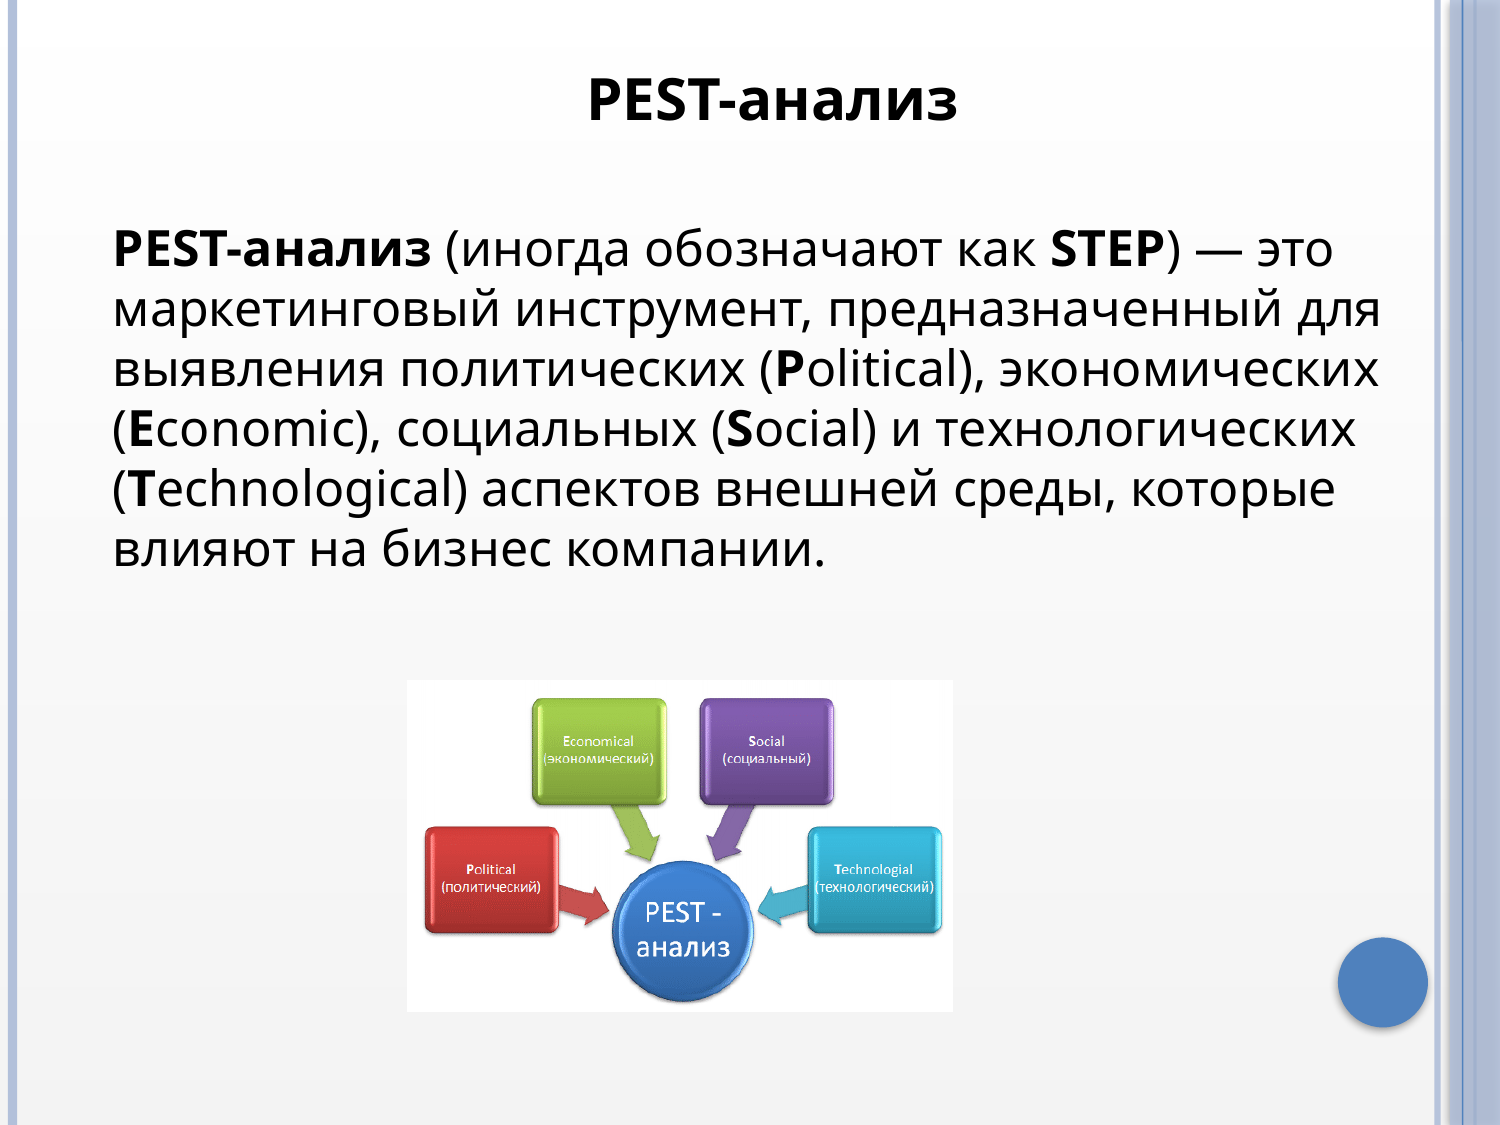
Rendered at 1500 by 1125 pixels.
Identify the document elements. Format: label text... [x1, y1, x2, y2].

list PEST-анализ PEST-анализ (иногда обозначают как STEP) — это маркетинговый инструмент, предназначенный для выявления политических (Political), экономических (Economic), социальных (Social) и технологических (Technological) аспектов внешней среды, которые влияют на бизнес компании. [53, 54, 1447, 1071]
picture [406, 680, 953, 1013]
